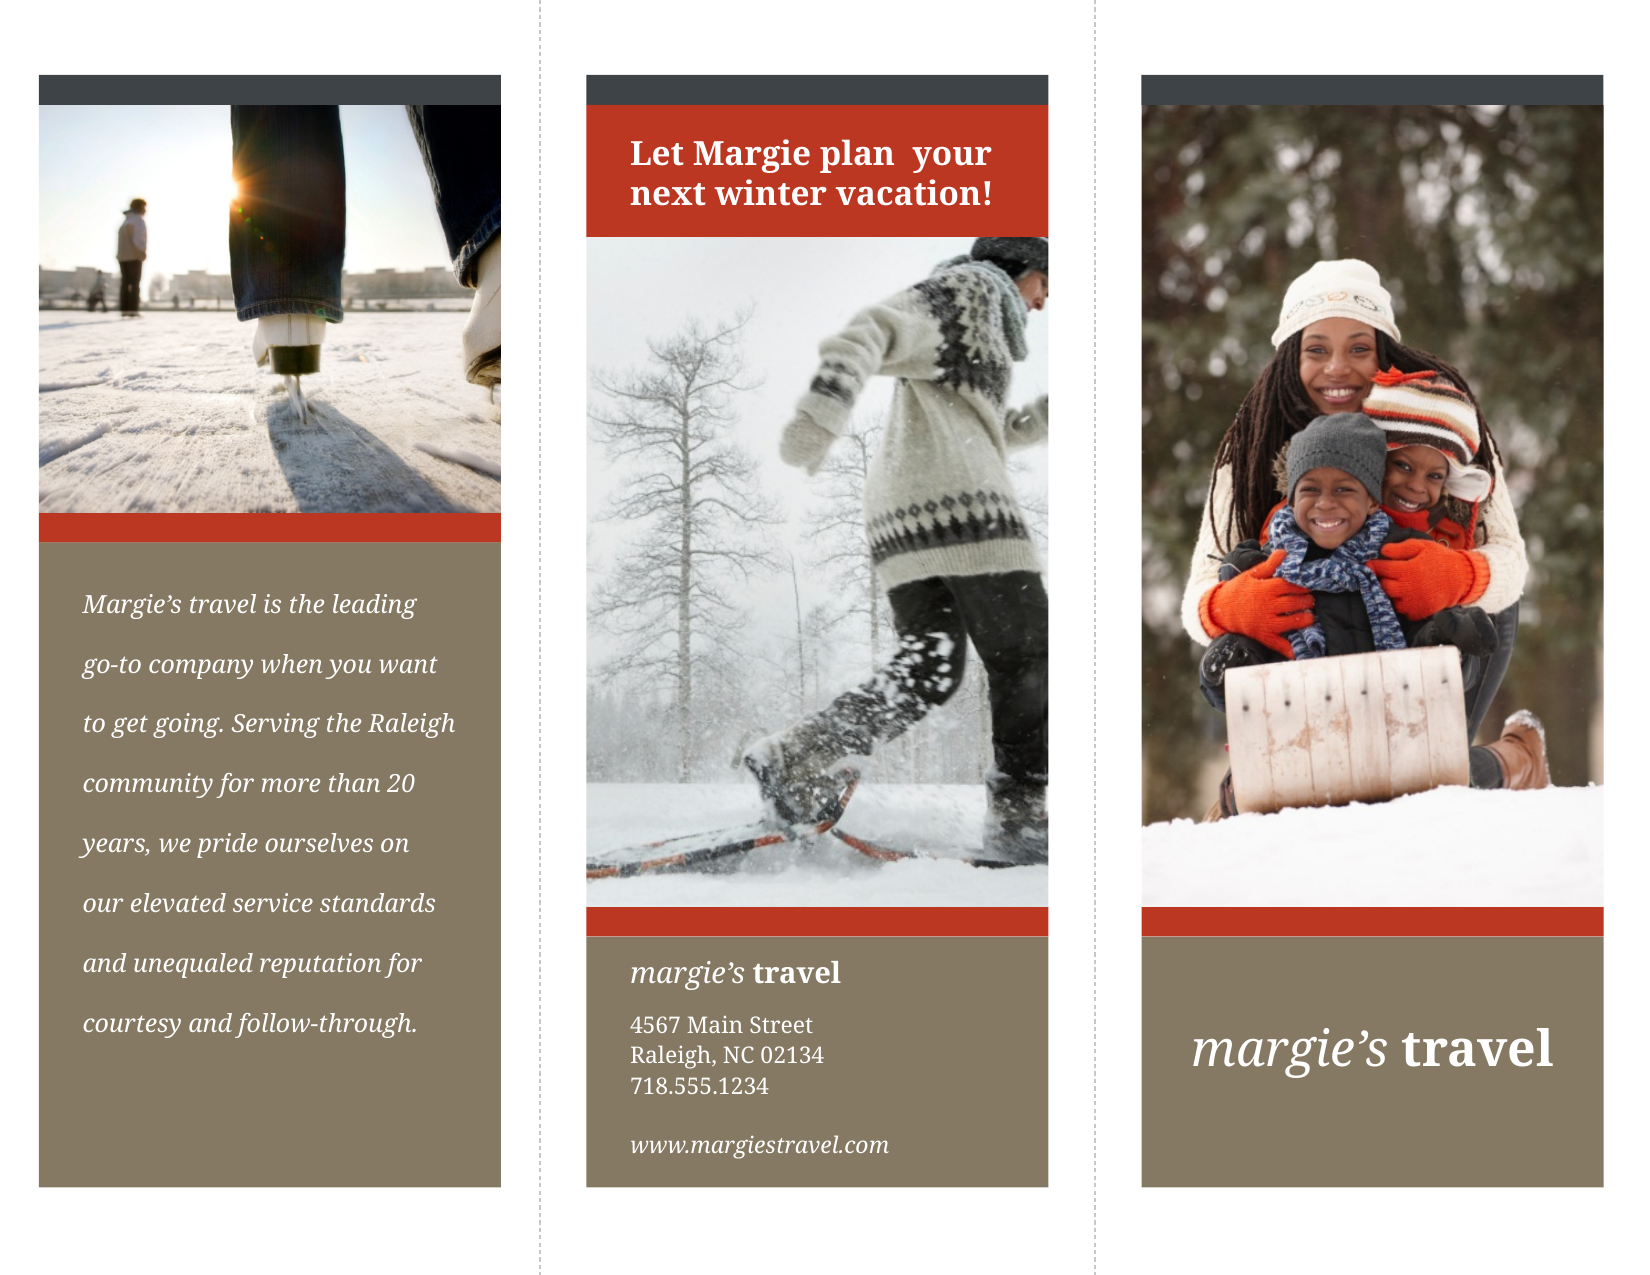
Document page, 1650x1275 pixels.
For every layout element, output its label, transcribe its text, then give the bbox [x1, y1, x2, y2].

list www.margiestravel.com [630, 1113, 1028, 1176]
list margie’s travel [630, 954, 1028, 996]
picture [1141, 104, 1604, 907]
list Margie’s travel is the leading go-to company when you want to get going. Serving the Raleigh community for more than 20 years, we pride ourselves on our elevated service standards and unequaled reputation for courtesy and follow-through. [82, 558, 458, 1165]
picture [38, 104, 501, 513]
picture [586, 237, 1049, 907]
list Let Margie plan your next winter vacation! [630, 114, 1005, 212]
list 4567 Main Street Raleigh, NC 02134 718.555.1234 [630, 1008, 1028, 1113]
list margie’s travel [1173, 954, 1572, 1126]
